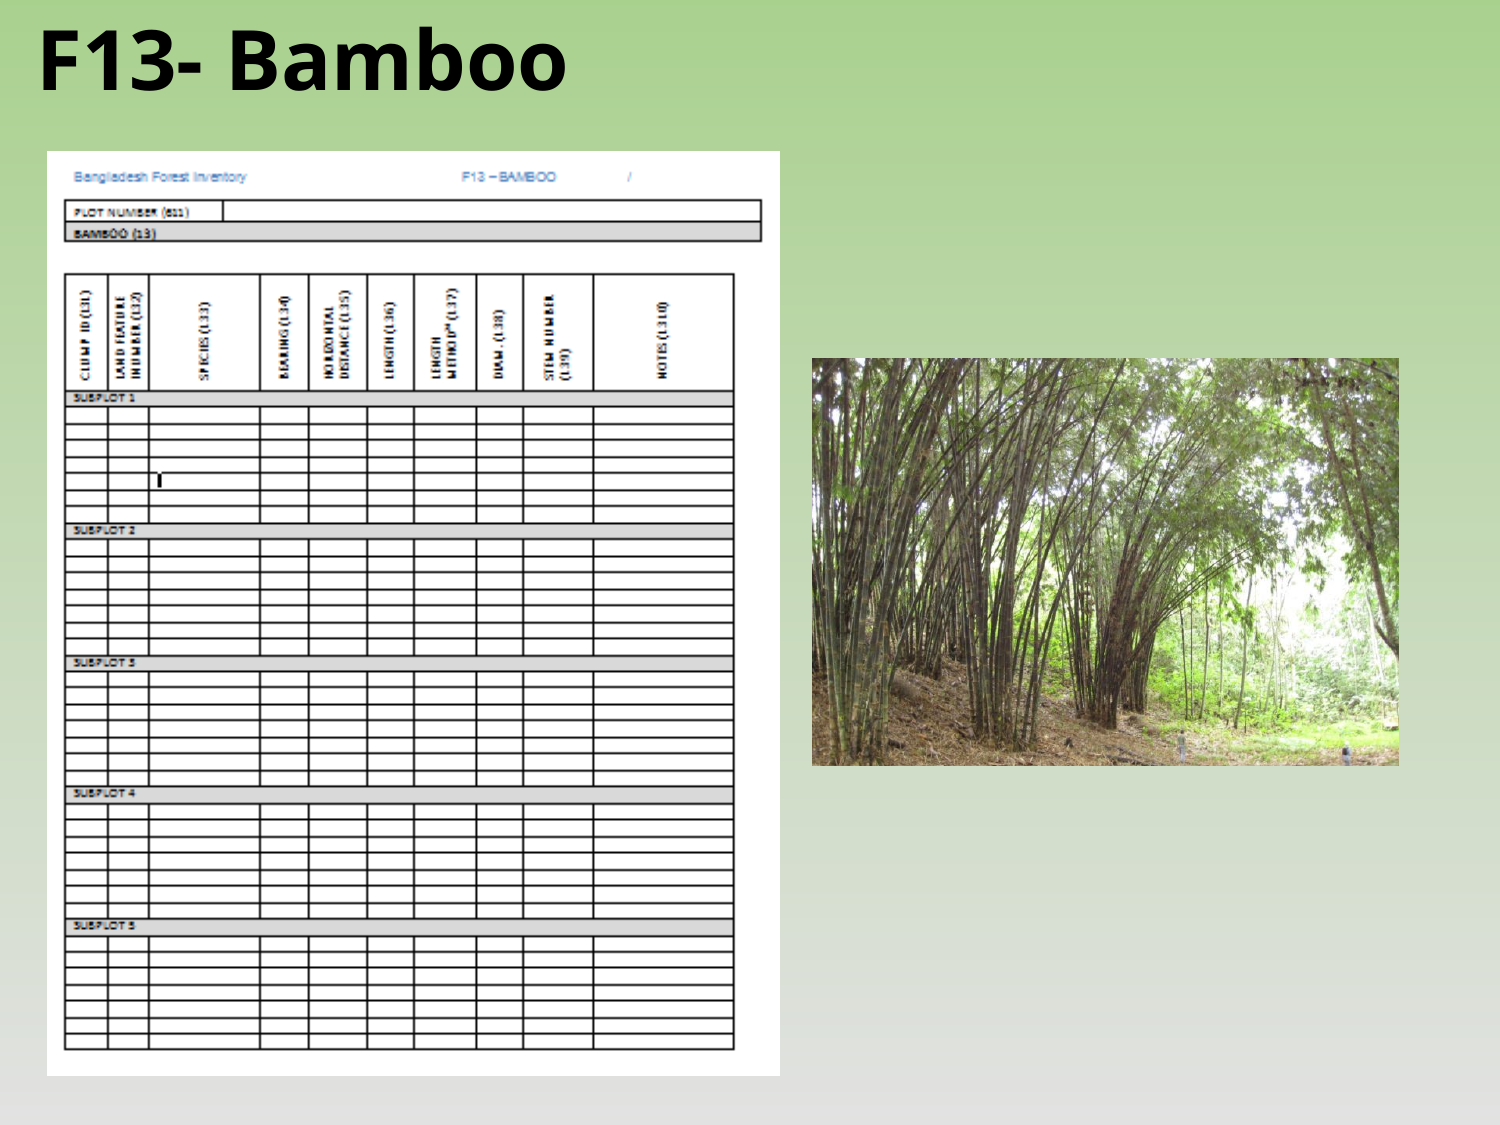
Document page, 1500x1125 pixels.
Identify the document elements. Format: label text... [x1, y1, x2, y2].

picture [812, 358, 1399, 766]
picture [46, 151, 780, 1076]
text_box F13- Bamboo [0, 0, 1150, 115]
